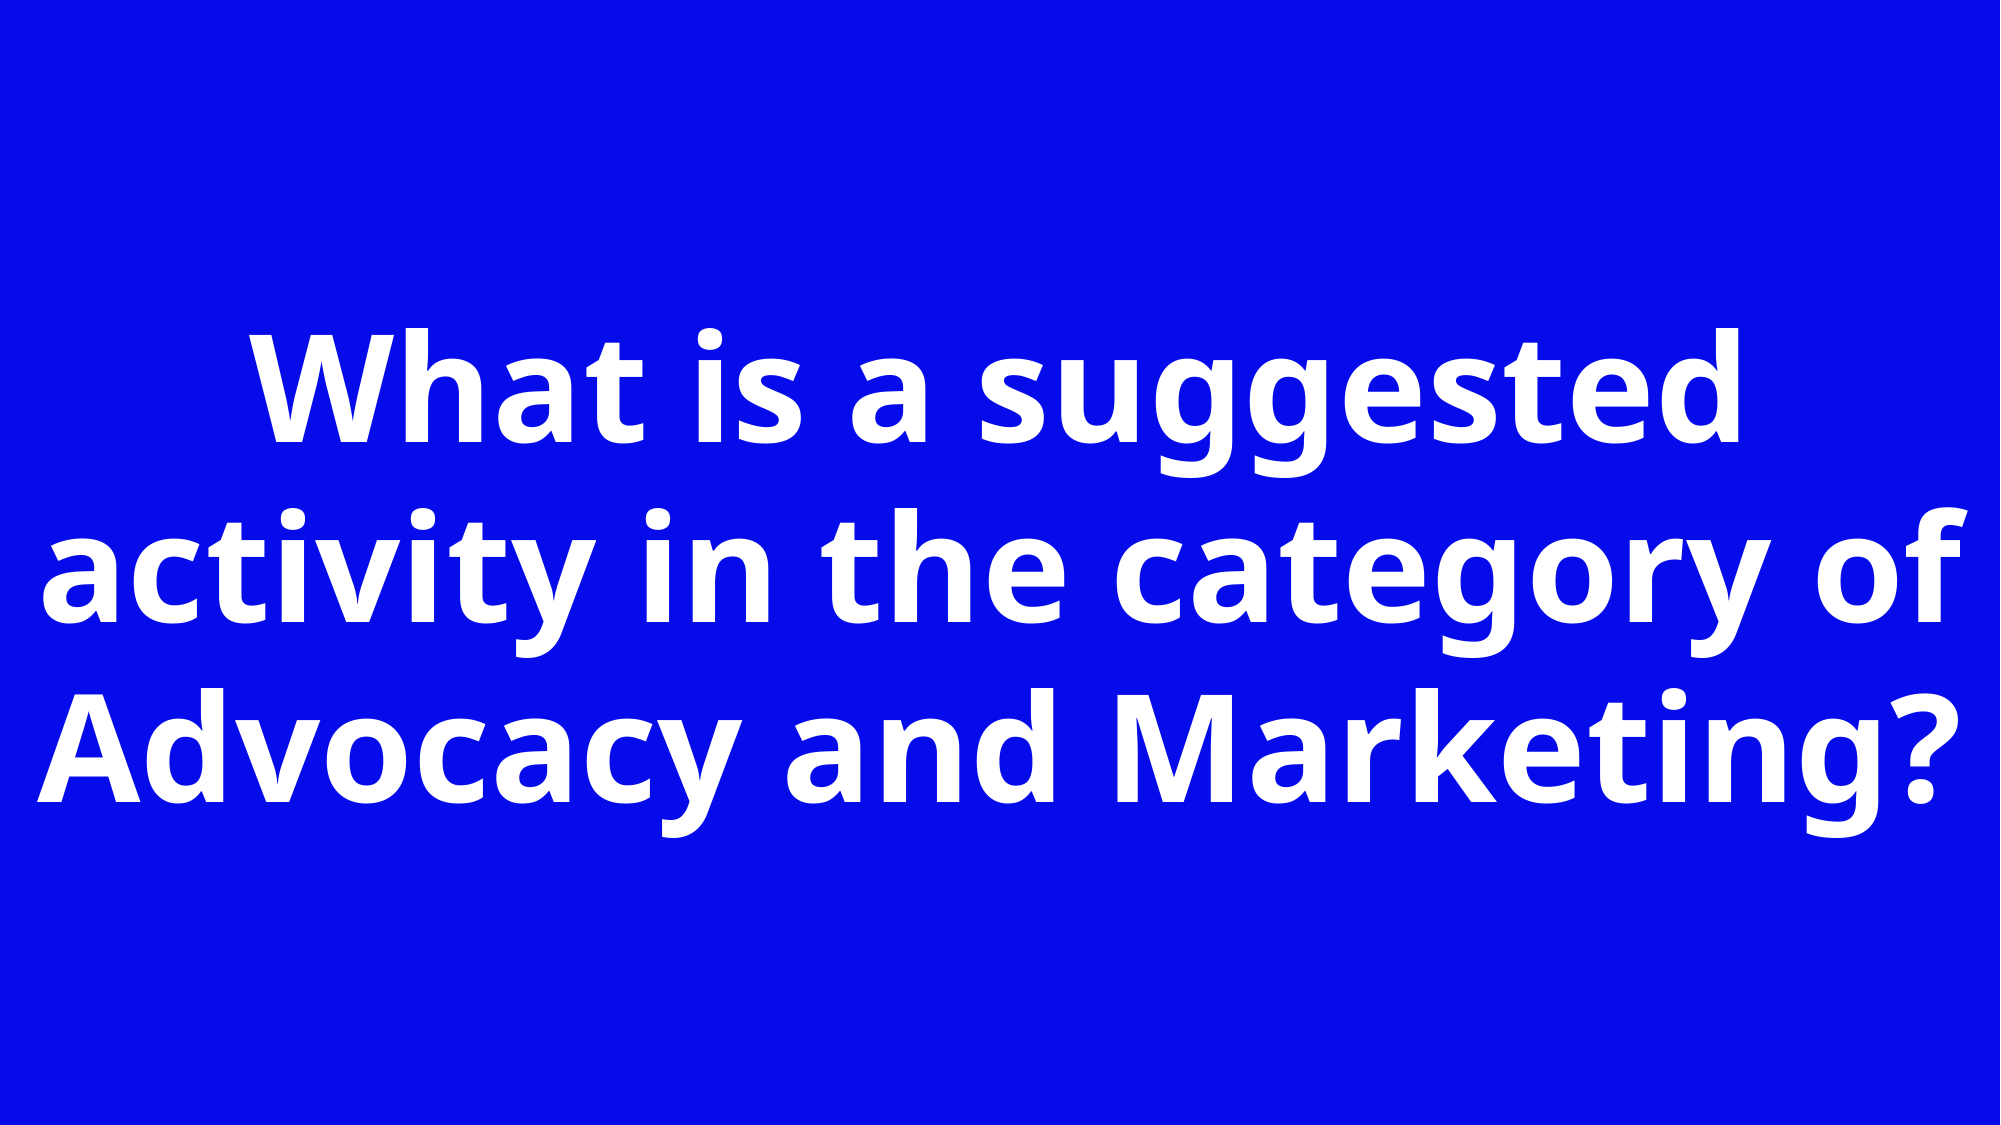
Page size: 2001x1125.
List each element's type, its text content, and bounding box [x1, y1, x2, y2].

text_box What is a suggested activity in the category of Advocacy and Marketing? [0, 0, 2000, 1125]
